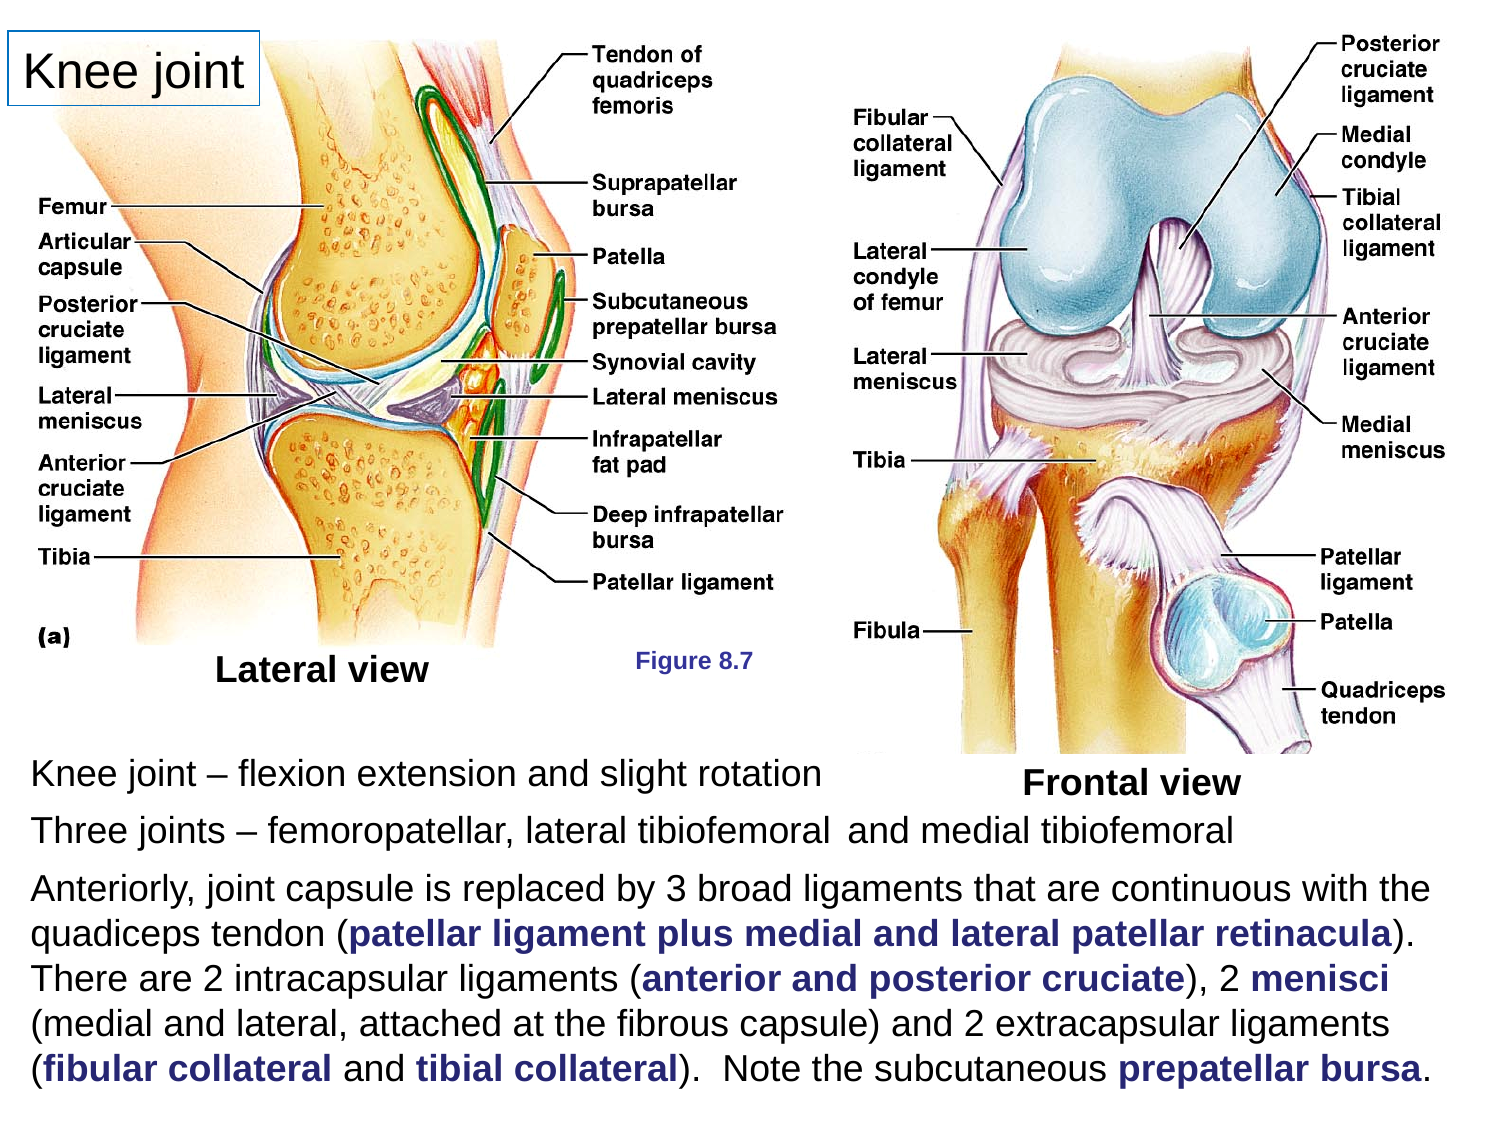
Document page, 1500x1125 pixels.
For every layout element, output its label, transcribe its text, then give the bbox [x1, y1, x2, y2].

text_box Frontal view [1007, 762, 1371, 811]
text_box Knee joint – flexion extension and slight rotation Three joints – femoropatellar, lateral tibiofemoral and medial tibiofemoral Anteriorly, joint capsule is replaced by 3 broad ligaments that are continuous with the quadiceps tendon (patellar ligament plus medial and lateral patellar retinacula). There are 2 intracapsular ligaments (anterior and posterior cruciate), 2 menisci (medial and lateral, attached at the fibrous capsule) and 2 extracapsular ligaments (fibular collateral and tibial collateral). Note the subcutaneous prepatellar bursa. [15, 741, 1482, 1097]
picture [15, 8, 1469, 754]
